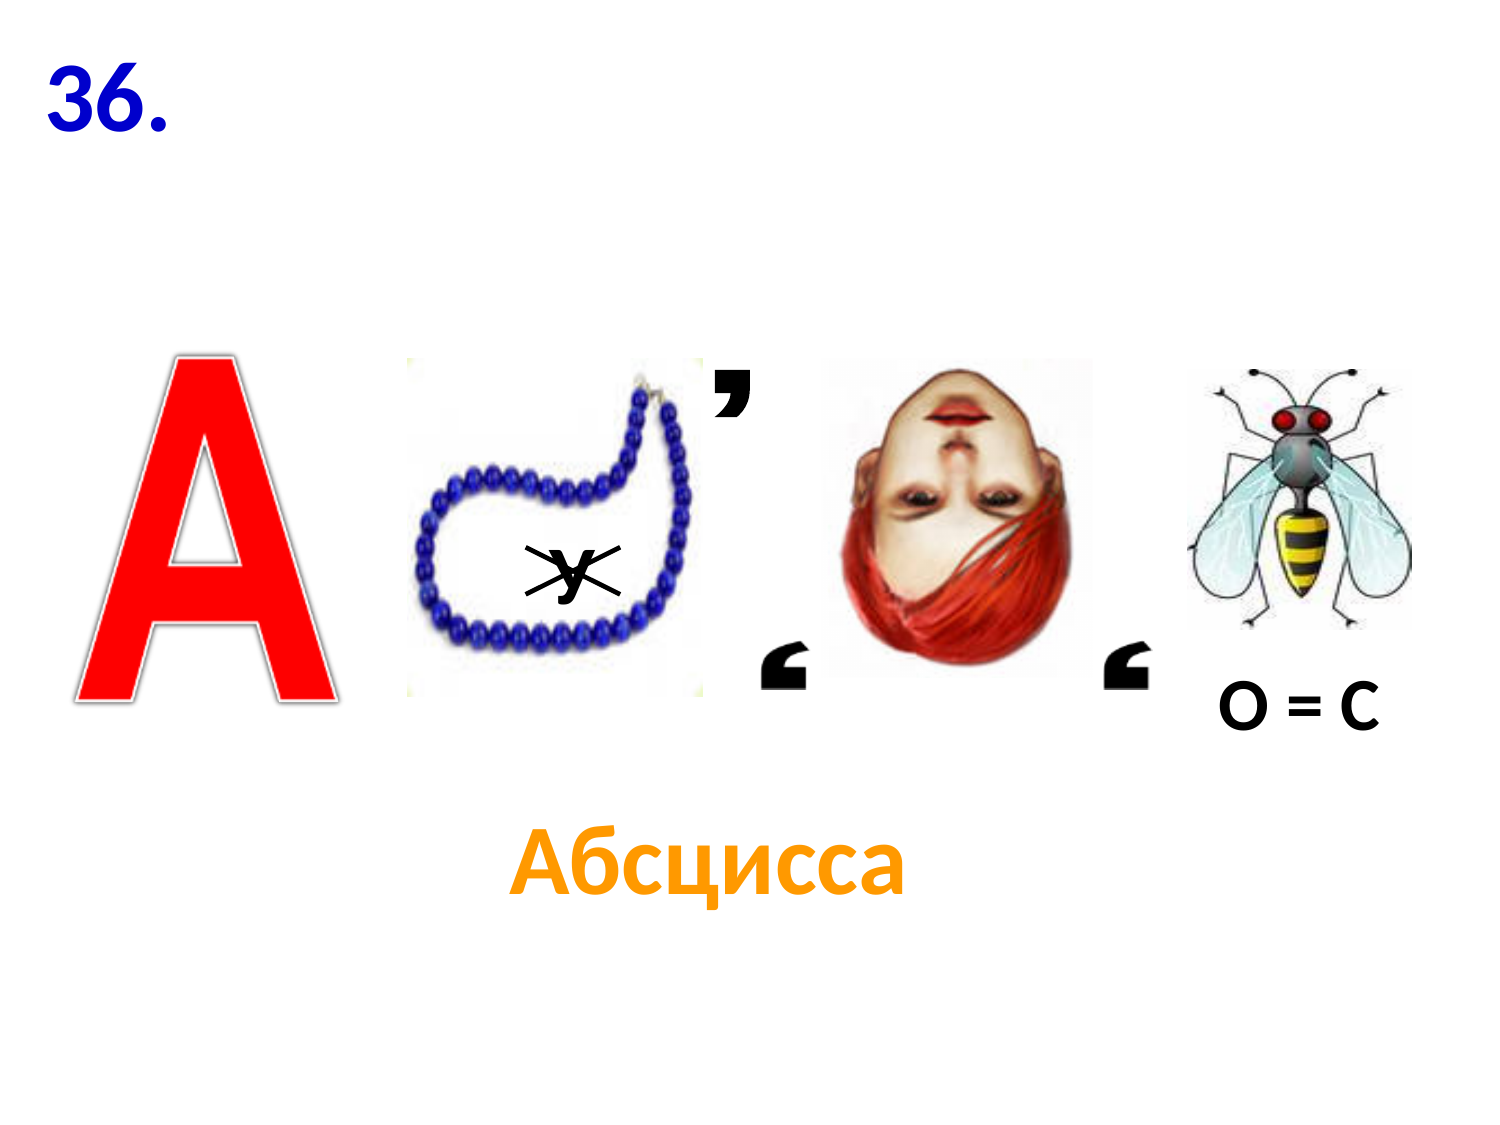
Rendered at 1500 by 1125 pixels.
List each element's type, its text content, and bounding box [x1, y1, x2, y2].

text_box 36. [29, 24, 242, 160]
text_box Абсцисса [383, 786, 1034, 967]
picture [65, 347, 348, 712]
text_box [76, 357, 1436, 749]
